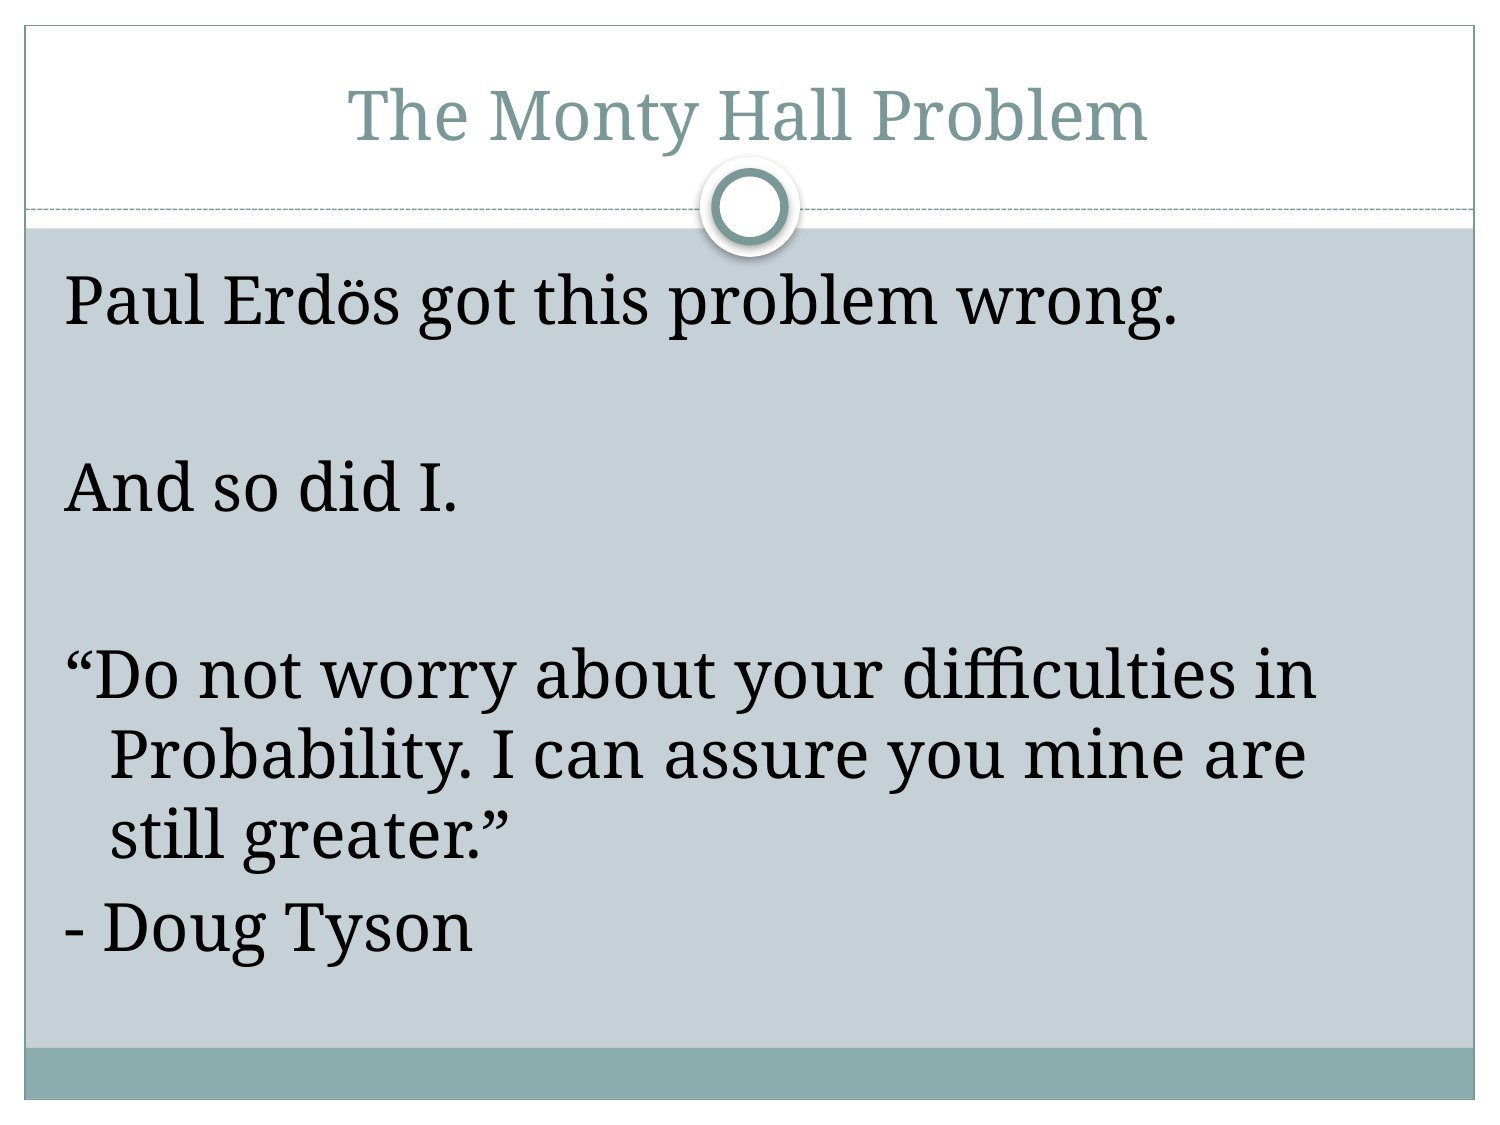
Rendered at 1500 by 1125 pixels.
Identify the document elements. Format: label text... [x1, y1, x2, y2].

title The Monty Hall Problem [49, 37, 1450, 162]
list Paul Erdös got this problem wrong. And so did I. “Do not worry about your difficulties in Probability. I can assure you mine are still greater.” - Doug Tyson [49, 250, 1445, 1001]
